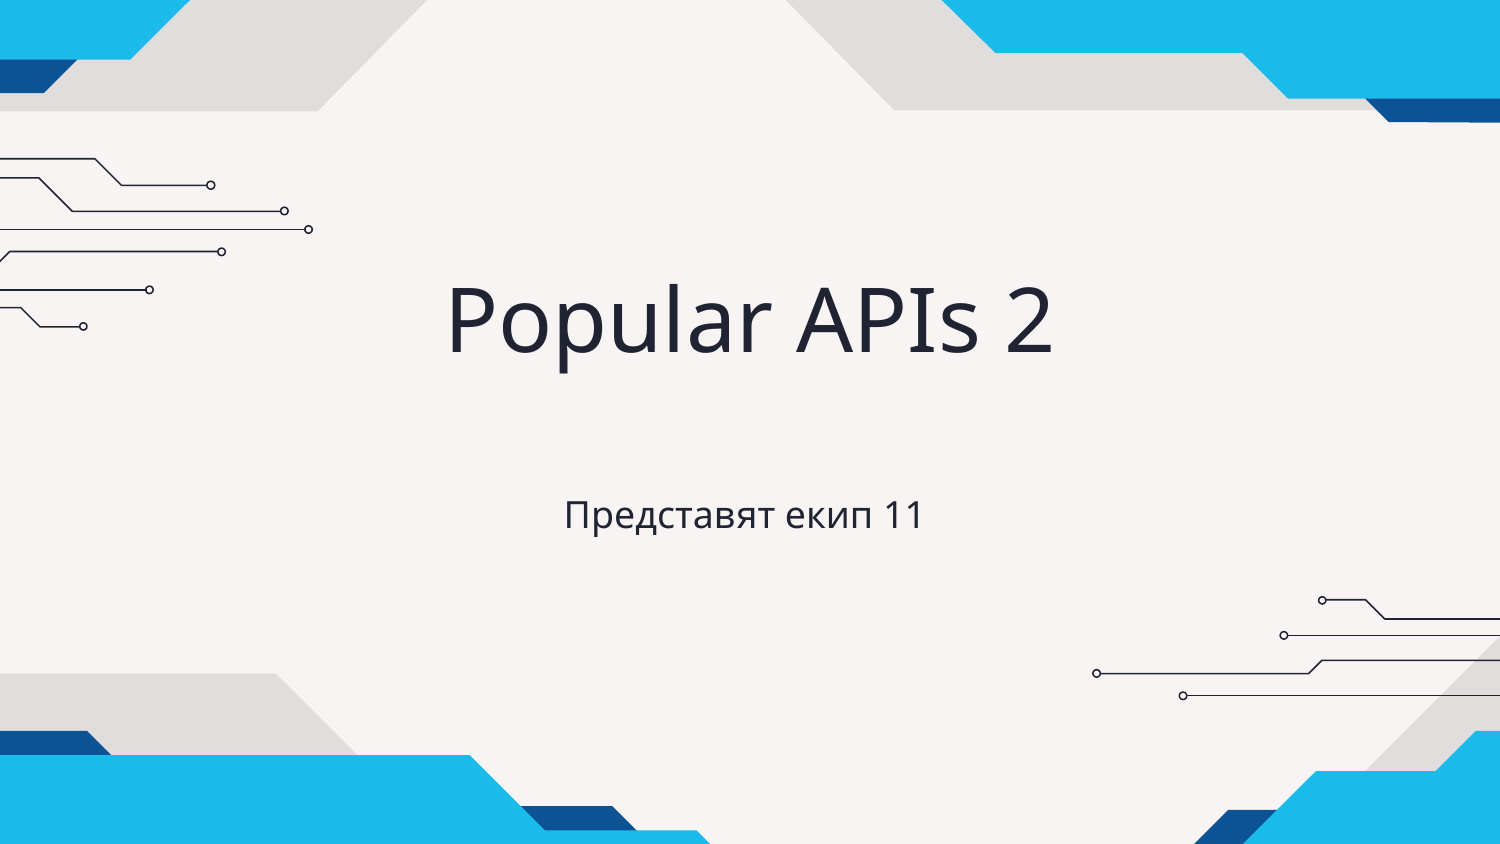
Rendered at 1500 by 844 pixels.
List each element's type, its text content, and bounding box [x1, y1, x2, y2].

title Popular APIs 2 [228, 234, 1272, 386]
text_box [1092, 596, 1500, 700]
subtitle Представят екип 11 [228, 475, 1272, 566]
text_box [0, 158, 313, 331]
